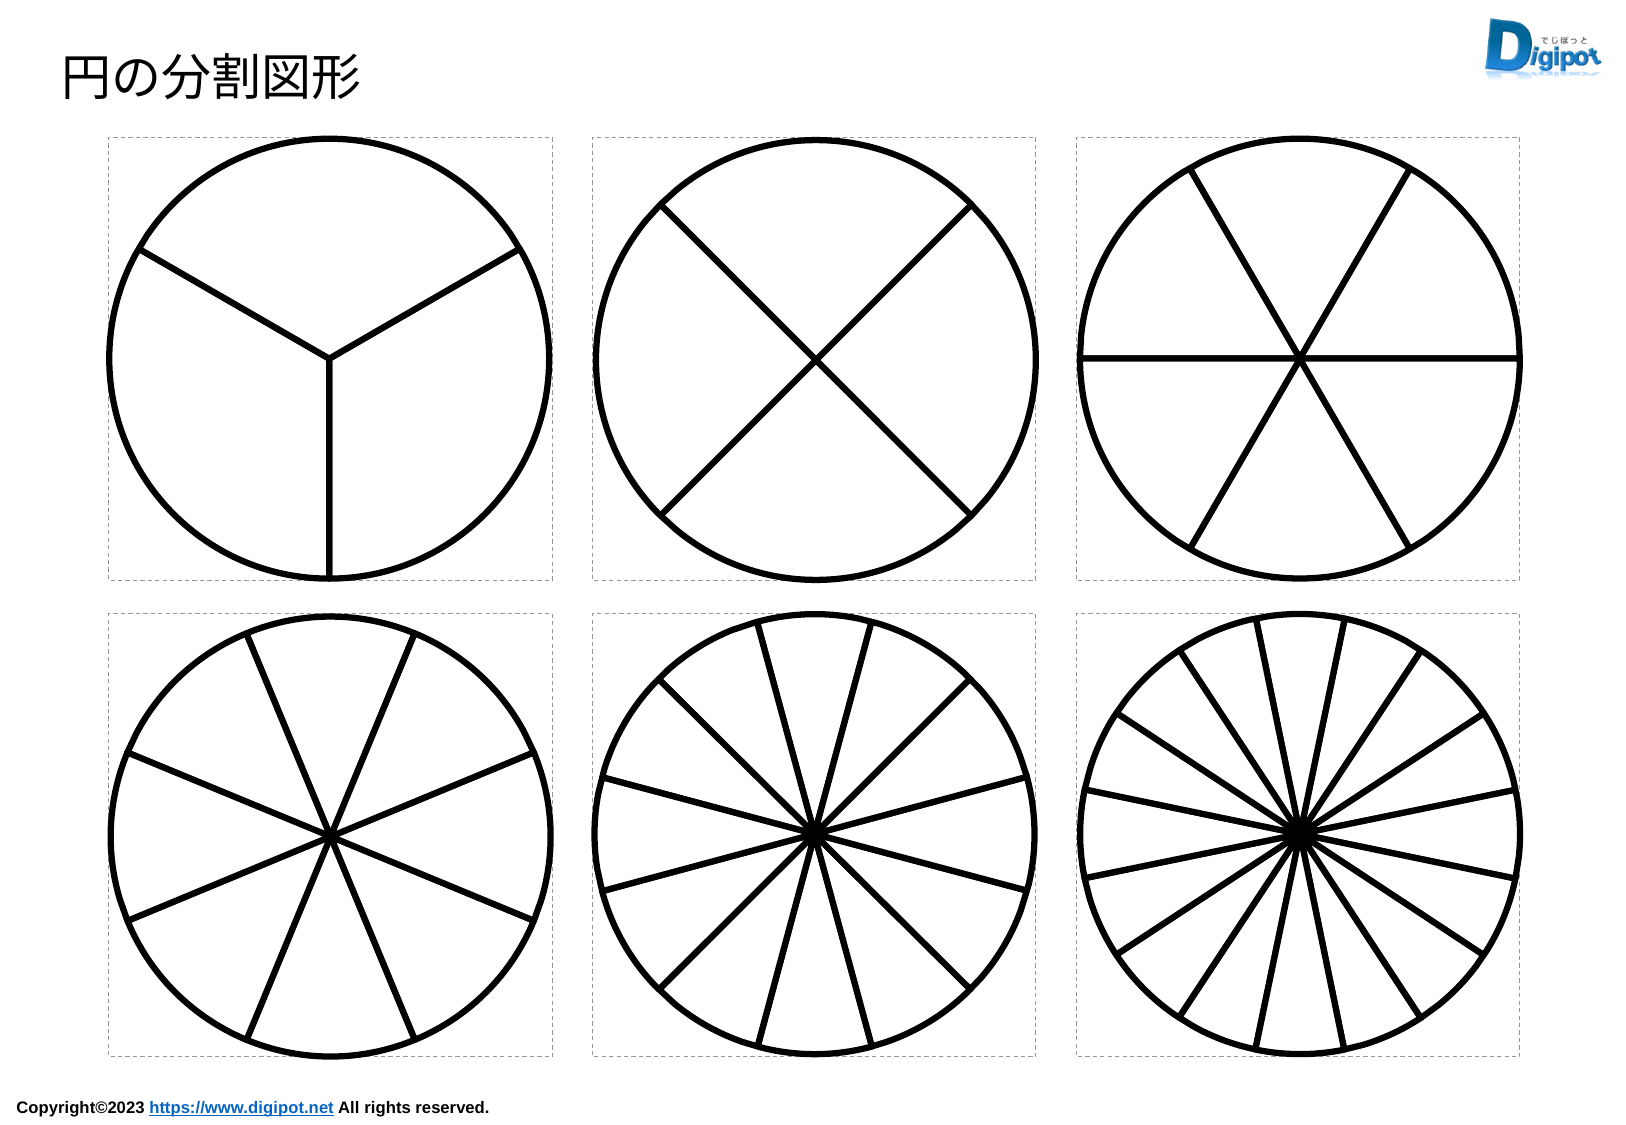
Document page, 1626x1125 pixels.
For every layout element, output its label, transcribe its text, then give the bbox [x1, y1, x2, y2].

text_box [89, 595, 572, 1078]
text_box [109, 138, 550, 579]
picture [1485, 18, 1602, 82]
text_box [1079, 138, 1520, 579]
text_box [584, 603, 1045, 1065]
text_box 円の分割図形 [46, 38, 377, 113]
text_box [1073, 603, 1531, 1065]
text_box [596, 140, 1036, 581]
